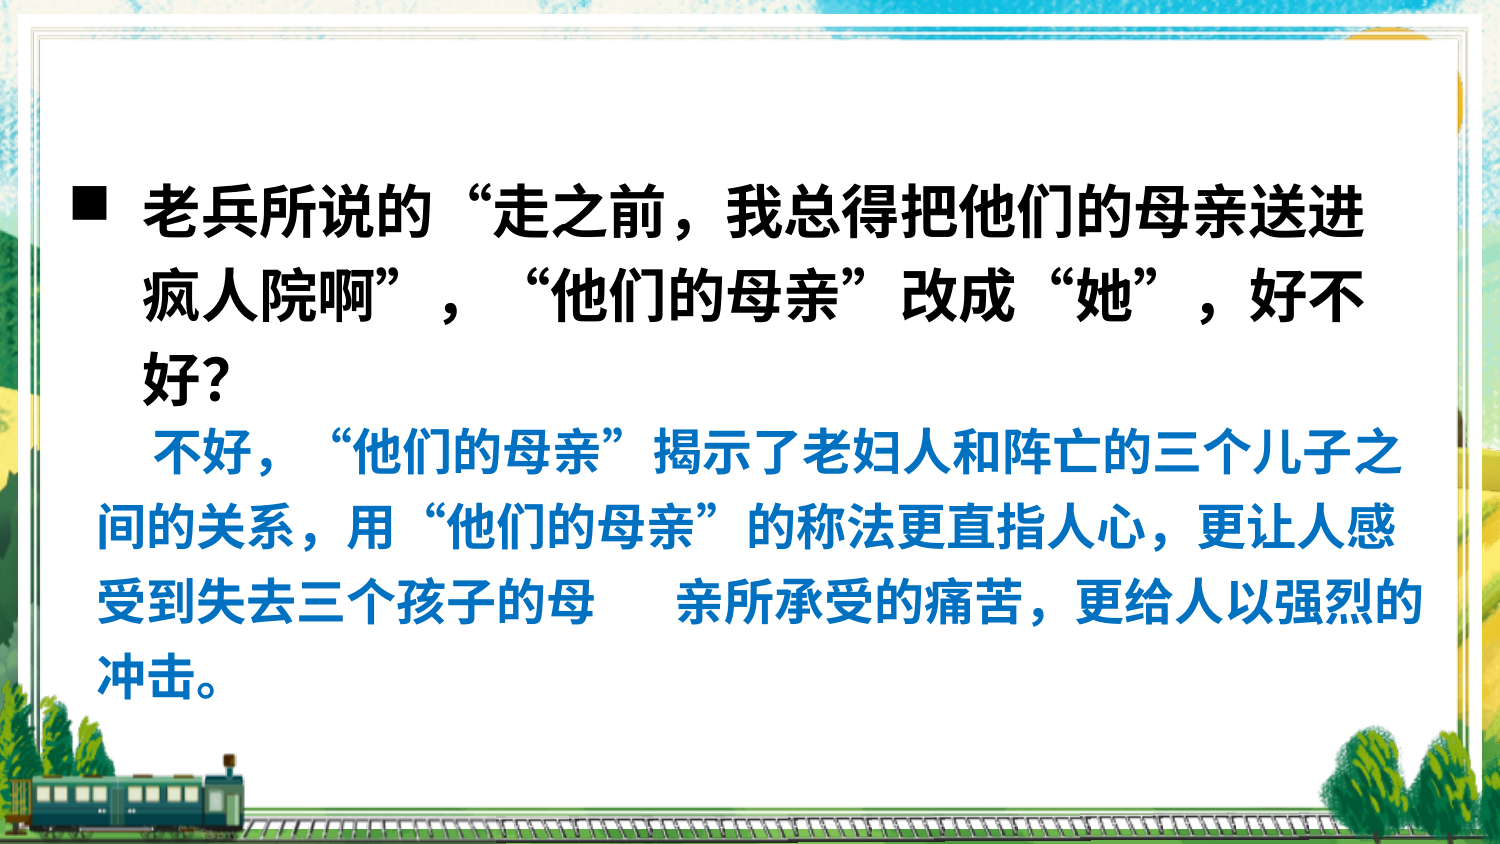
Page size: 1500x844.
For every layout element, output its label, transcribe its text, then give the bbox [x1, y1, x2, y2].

text_box 老兵所说的“走之前，我总得把他们的母亲送进疯人院啊”，“他们的母亲”改成“她”，好不好？ [53, 154, 1400, 421]
text_box 不好，“他们的母亲”揭示了老妇人和阵亡的三个儿子之间的关系，用“他们的母亲”的称法更直指人心，更让人感受到失去三个孩子的母 亲所承受的痛苦，更给人以强烈的冲击。 [81, 398, 1449, 713]
picture [0, 0, 1500, 844]
